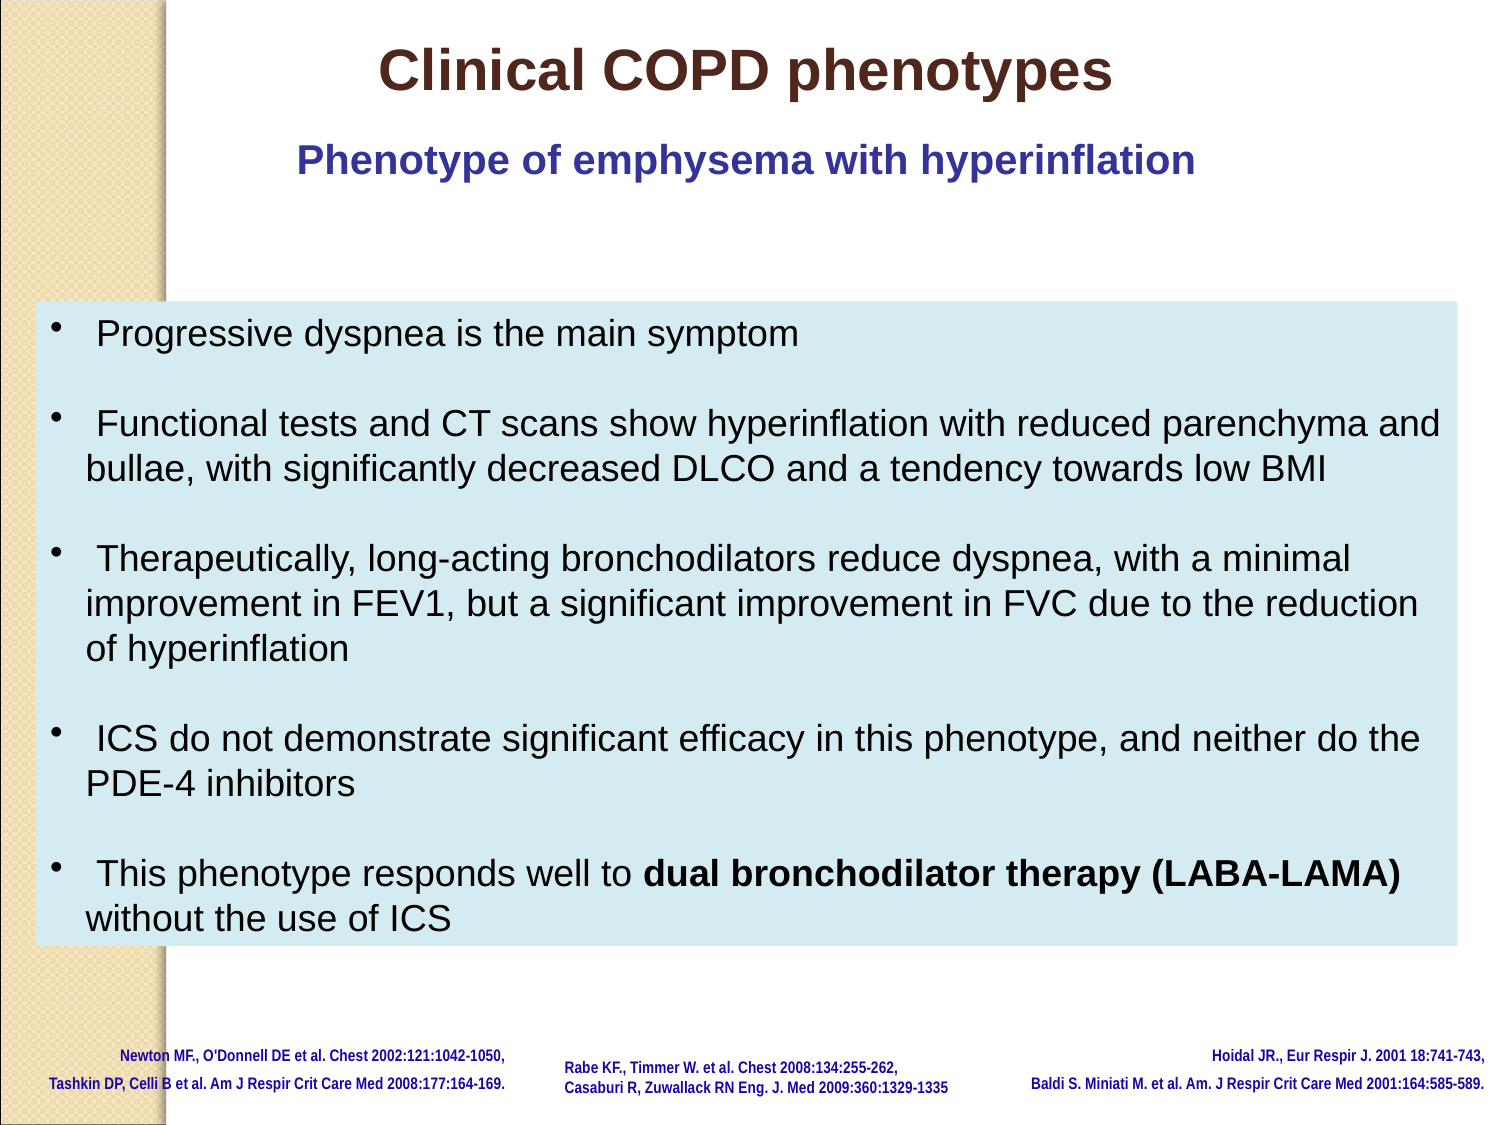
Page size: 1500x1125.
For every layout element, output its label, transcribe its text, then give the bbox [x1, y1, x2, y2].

text_box Phenotype of emphysema with hyperinflation [150, 125, 1343, 190]
text_box Clinical COPD phenotypes [150, 24, 1343, 110]
text_box Rabe KF., Timmer W. et al. Chest 2008:134:255-262, Casaburi R, Zuwallack RN Eng. J. Med 2009:360:1329-1335 [549, 1049, 1013, 1105]
text_box Newton MF., O'Donnell DE et al. Chest 2002:121:1042-1050, Tashkin DP, Celli B et al. Am J Respir Crit Care Med 2008:177:164-169. [24, 1037, 521, 1101]
text_box Hoidal JR., Eur Respir J. 2001 18:741-743, Baldi S. Miniati M. et al. Am. J Respir Crit Care Med 2001:164:585-589. [879, 1037, 1500, 1101]
text_box Progressive dyspnea is the main symptom Functional tests and CT scans show hyperinflation with reduced parenchyma and bullae, with significantly decreased DLCO and a tendency towards low BMI Therapeutically, long-acting bronchodilators reduce dyspnea, with a minimal improvement in FEV1, but a significant improvement in FVC due to the reduction of hyperinflation ICS do not demonstrate significant efficacy in this phenotype, and neither do the PDE-4 inhibitors This phenotype responds well to dual bronchodilator therapy (LABA-LAMA) without the use of ICS [35, 301, 1458, 947]
picture [0, 0, 166, 1125]
